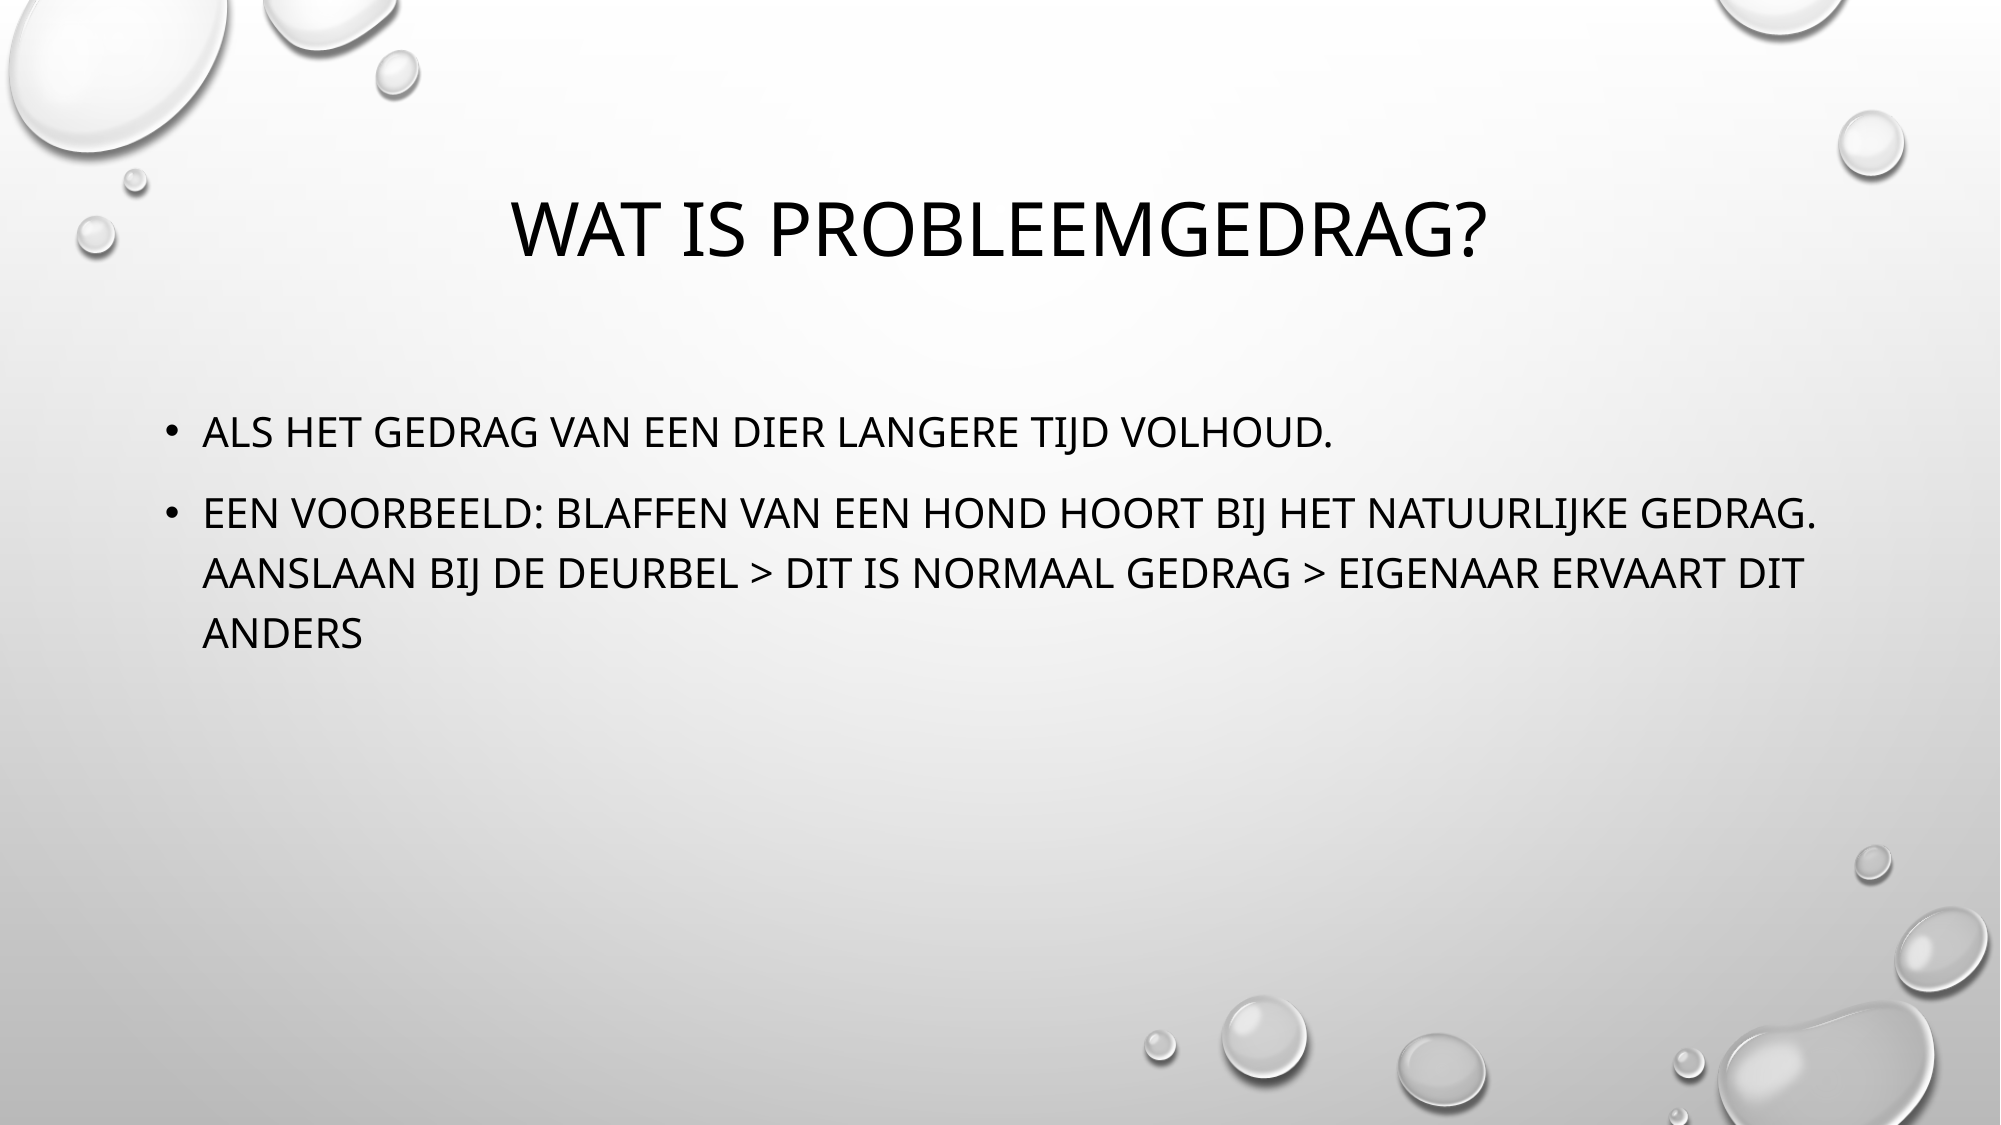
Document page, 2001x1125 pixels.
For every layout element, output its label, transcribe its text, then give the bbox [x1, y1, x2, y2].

picture [0, 0, 2000, 1125]
title Wat is probleemgedrag? [149, 101, 1851, 364]
list Als het gedrag van een dier langere tijd volhoud. Een voorbeeld: Blaffen van een hond hoort bij het natuurlijke gedrag. Aanslaan bij de deurbel > dit is normaal gedrag > Eigenaar ervaart dit anders [149, 388, 1850, 950]
